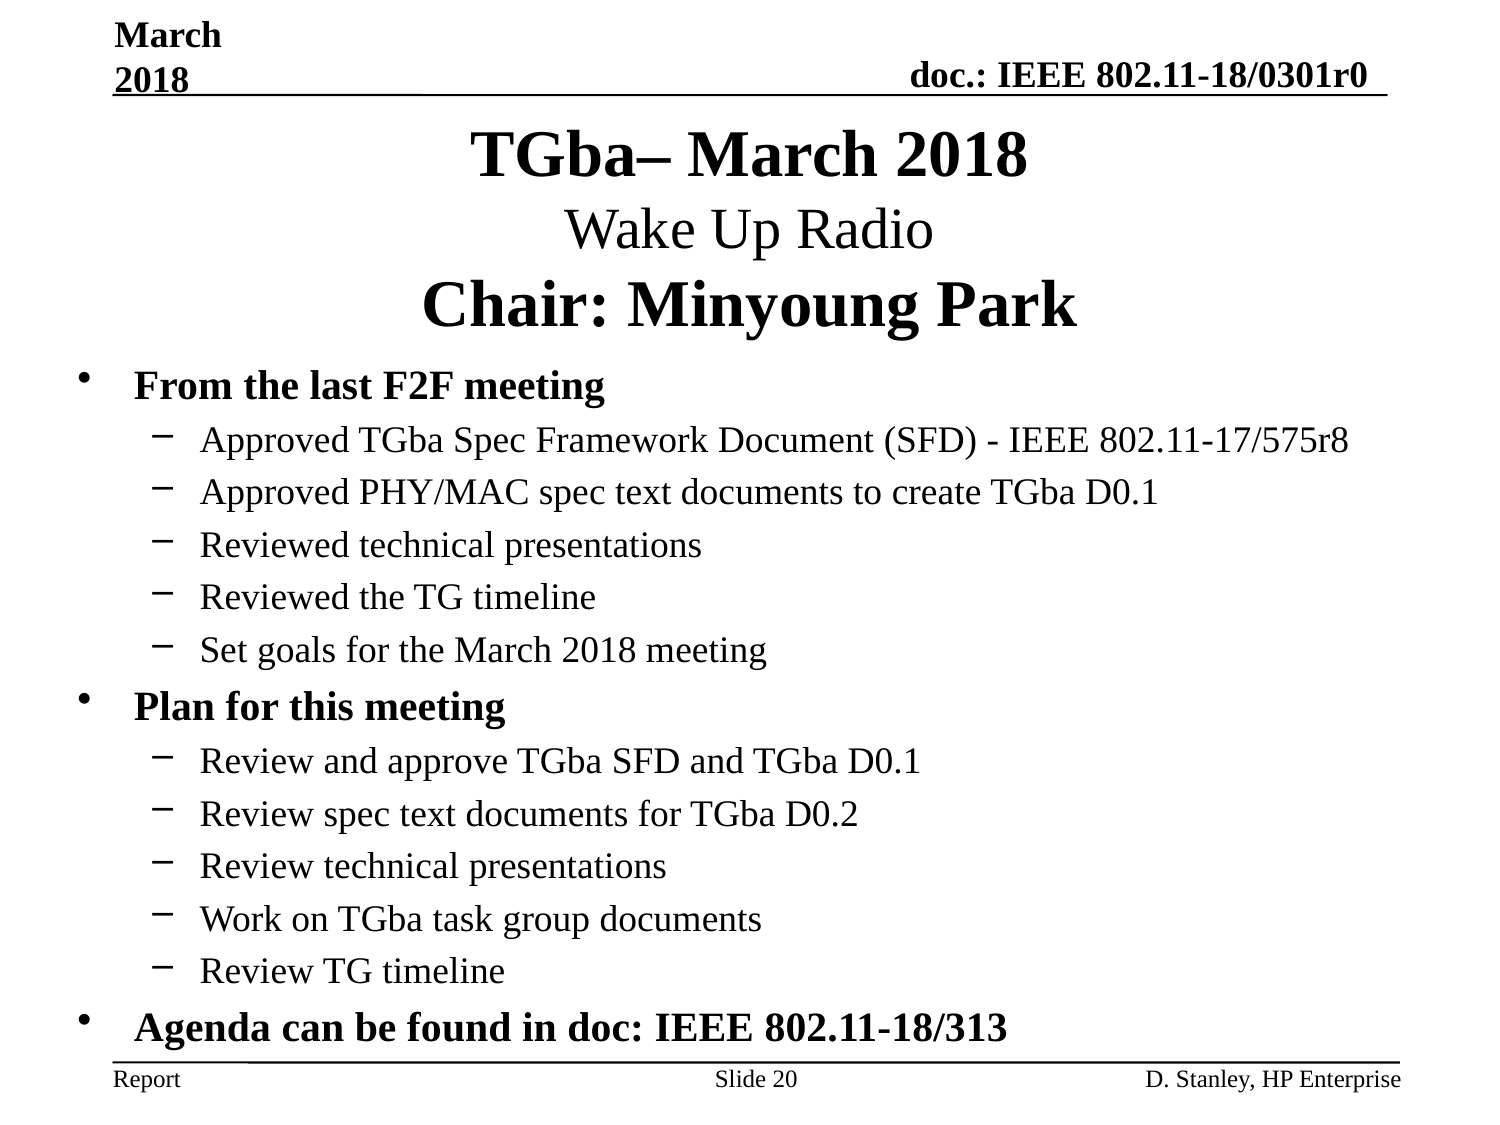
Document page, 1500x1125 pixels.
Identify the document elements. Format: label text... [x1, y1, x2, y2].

title TGba– March 2018 Wake Up Radio Chair: Minyoung Park [112, 137, 1388, 313]
footer D. Stanley, HP Enterprise [1057, 1062, 1402, 1093]
slide_number Slide 20 [712, 1062, 800, 1093]
list From the last F2F meeting Approved TGba Spec Framework Document (SFD) - IEEE 802.11-17/575r8 Approved PHY/MAC spec text documents to create TGba D0.1 Reviewed technical presentations Reviewed the TG timeline Set goals for the March 2018 meeting Plan for this meeting Review and approve TGba SFD and TGba D0.1 Review spec text documents for TGba D0.2 Review technical presentations Work on TGba task group documents Review TG timeline Agenda can be found in doc: IEEE 802.11-18/313 [62, 350, 1463, 1088]
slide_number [114, 54, 269, 100]
